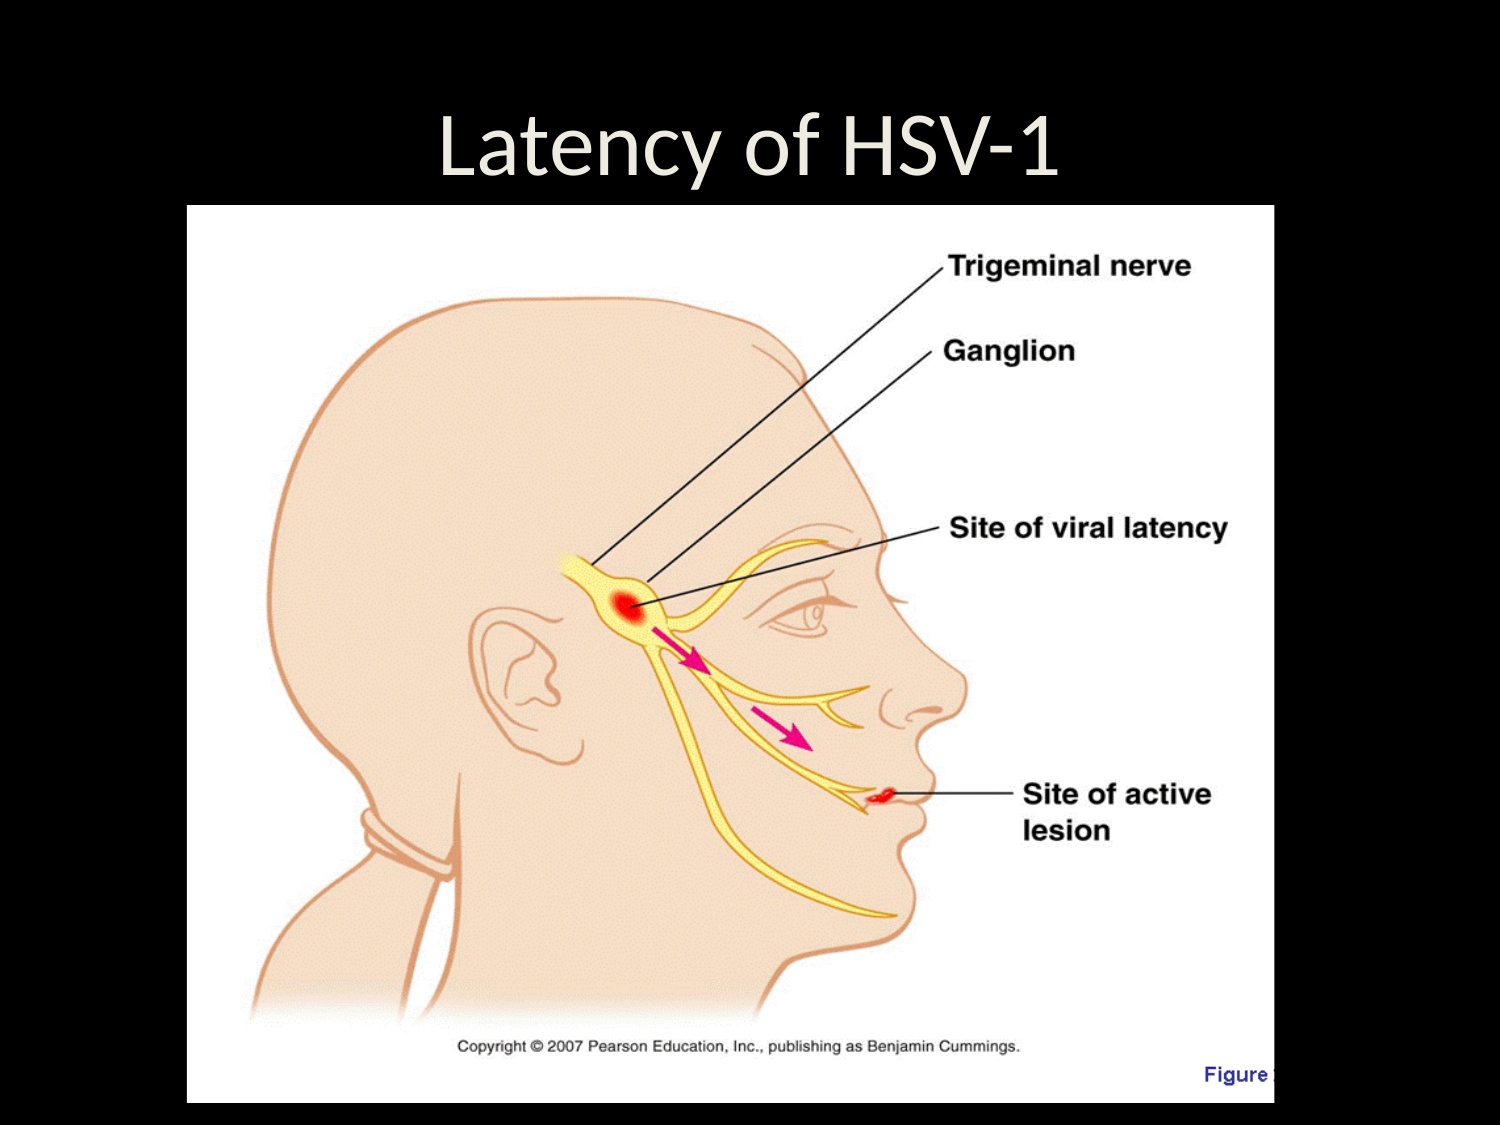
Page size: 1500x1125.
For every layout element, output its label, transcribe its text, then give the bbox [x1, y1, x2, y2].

picture [186, 204, 1275, 1104]
title Latency of HSV-1 [75, 45, 1425, 233]
